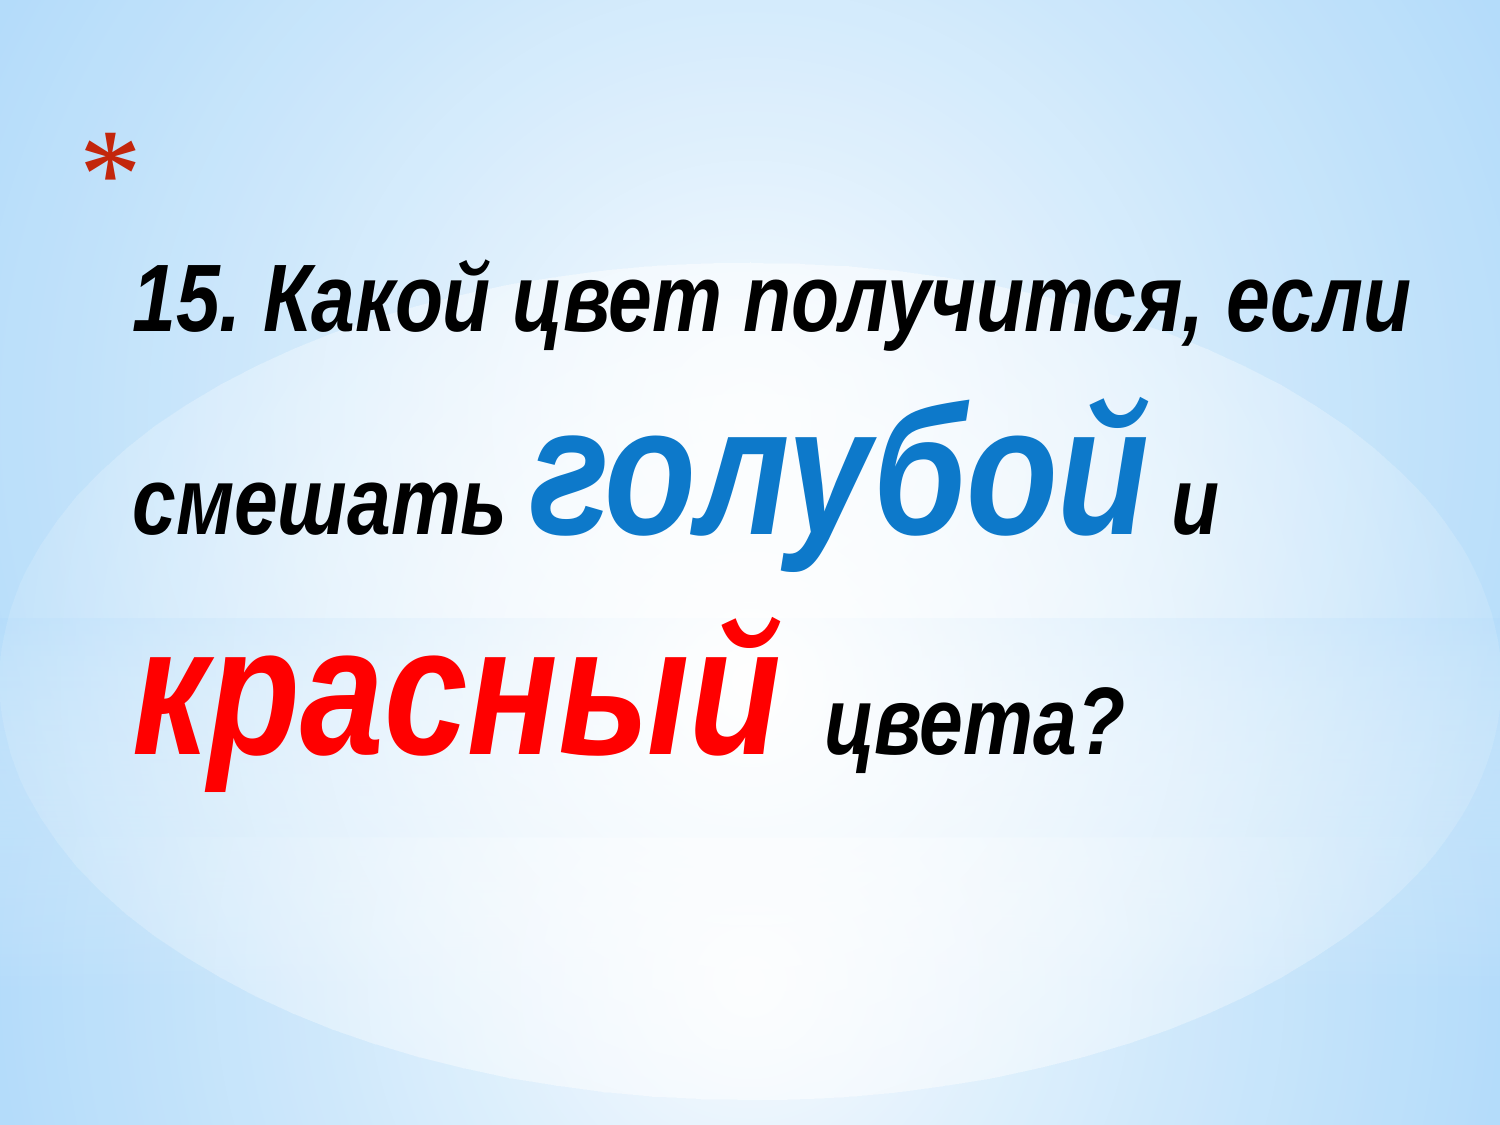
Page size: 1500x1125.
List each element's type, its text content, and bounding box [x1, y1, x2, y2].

title 15. Какой цвет получится, если смешать голубой и красный цвета? [64, 113, 1447, 905]
